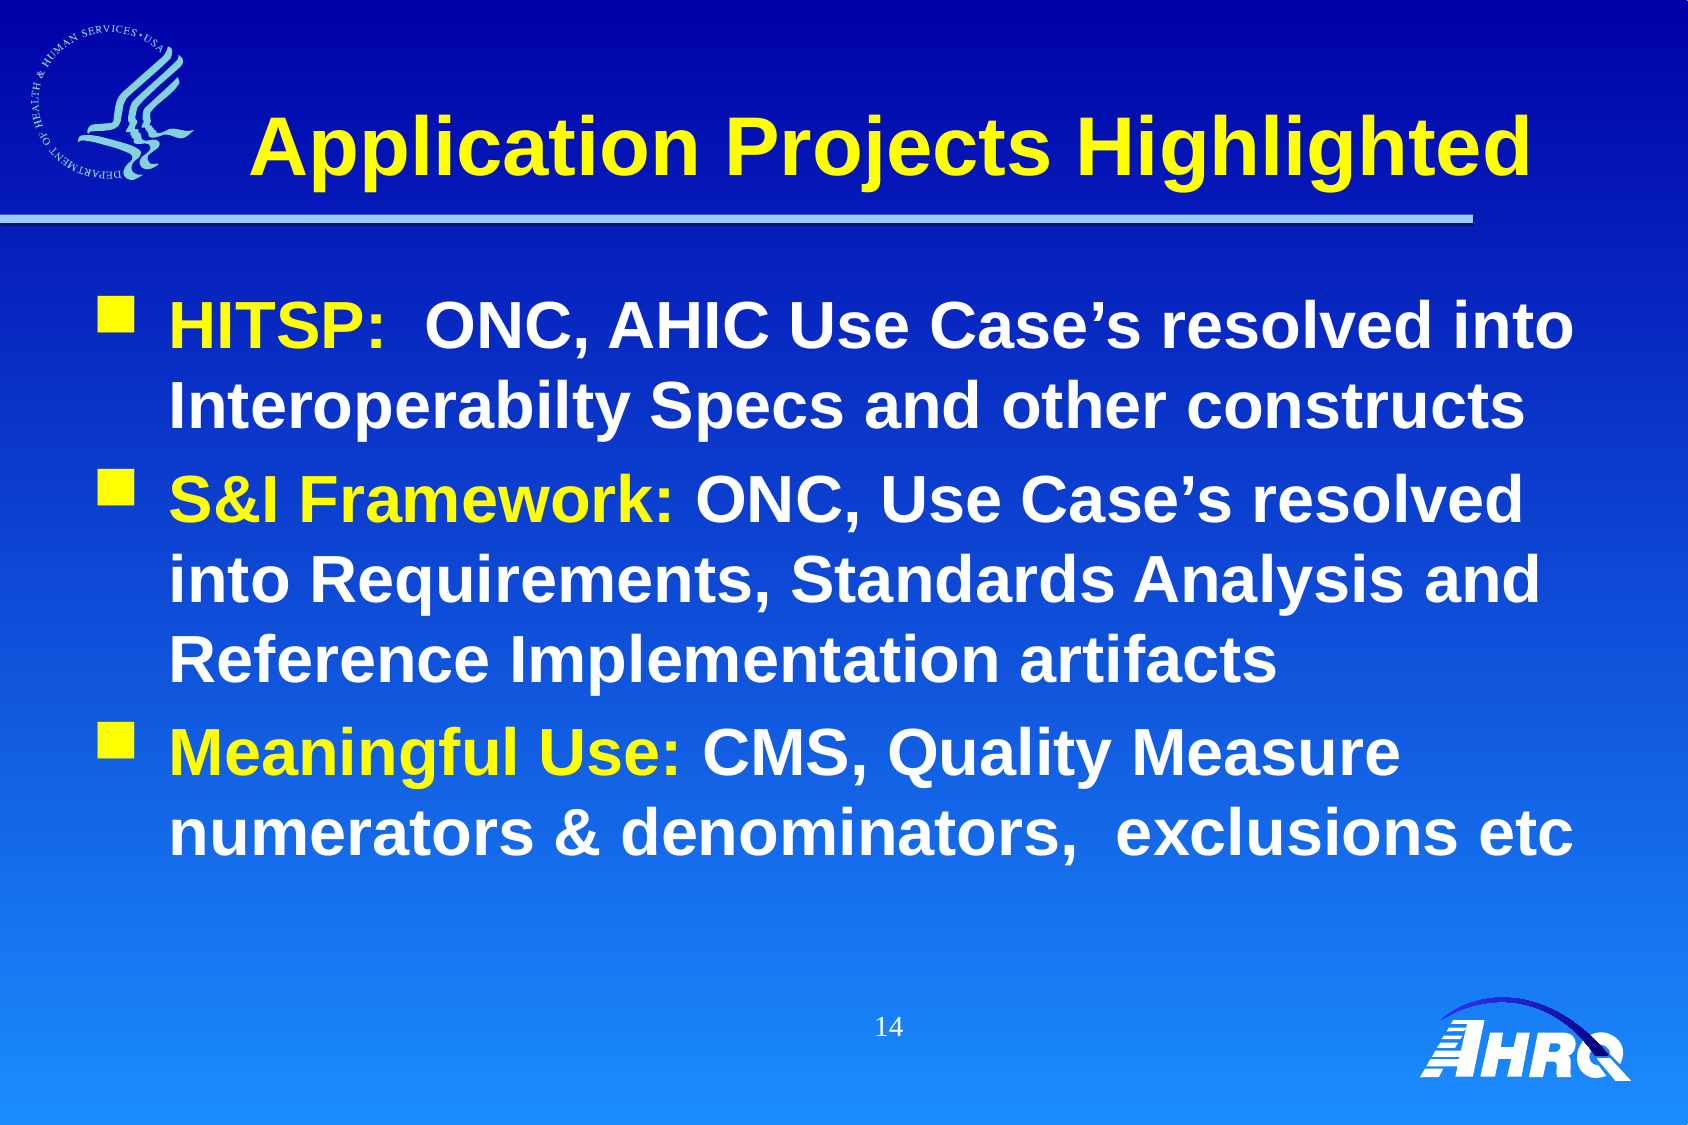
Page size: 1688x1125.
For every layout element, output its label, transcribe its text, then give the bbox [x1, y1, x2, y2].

slide_number 14 [468, 999, 919, 1079]
list HITSP: ONC, AHIC Use Case’s resolved into Interoperabilty Specs and other constructs S&I Framework: ONC, Use Case’s resolved into Requirements, Standards Analysis and Reference Implementation artifacts Meaningful Use: CMS, Quality Measure numerators & denominators, exclusions etc [77, 274, 1629, 996]
title Application Projects Highlighted [218, 56, 1588, 202]
